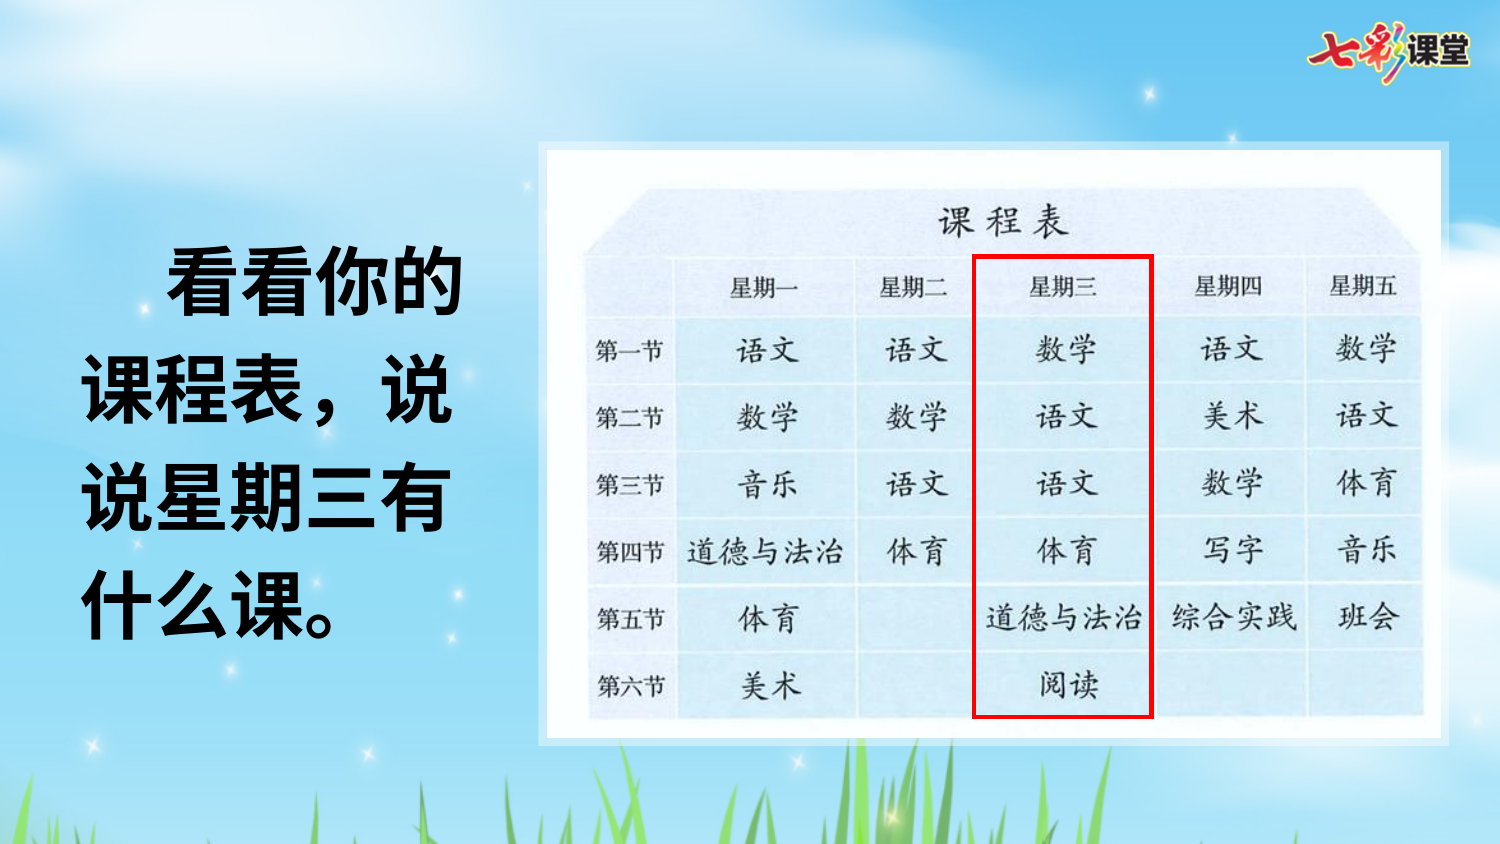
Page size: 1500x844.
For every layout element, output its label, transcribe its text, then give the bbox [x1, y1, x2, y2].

text_box 看看你的课程表，说说星期三有什么课。 [64, 209, 514, 656]
picture [0, 0, 1500, 844]
